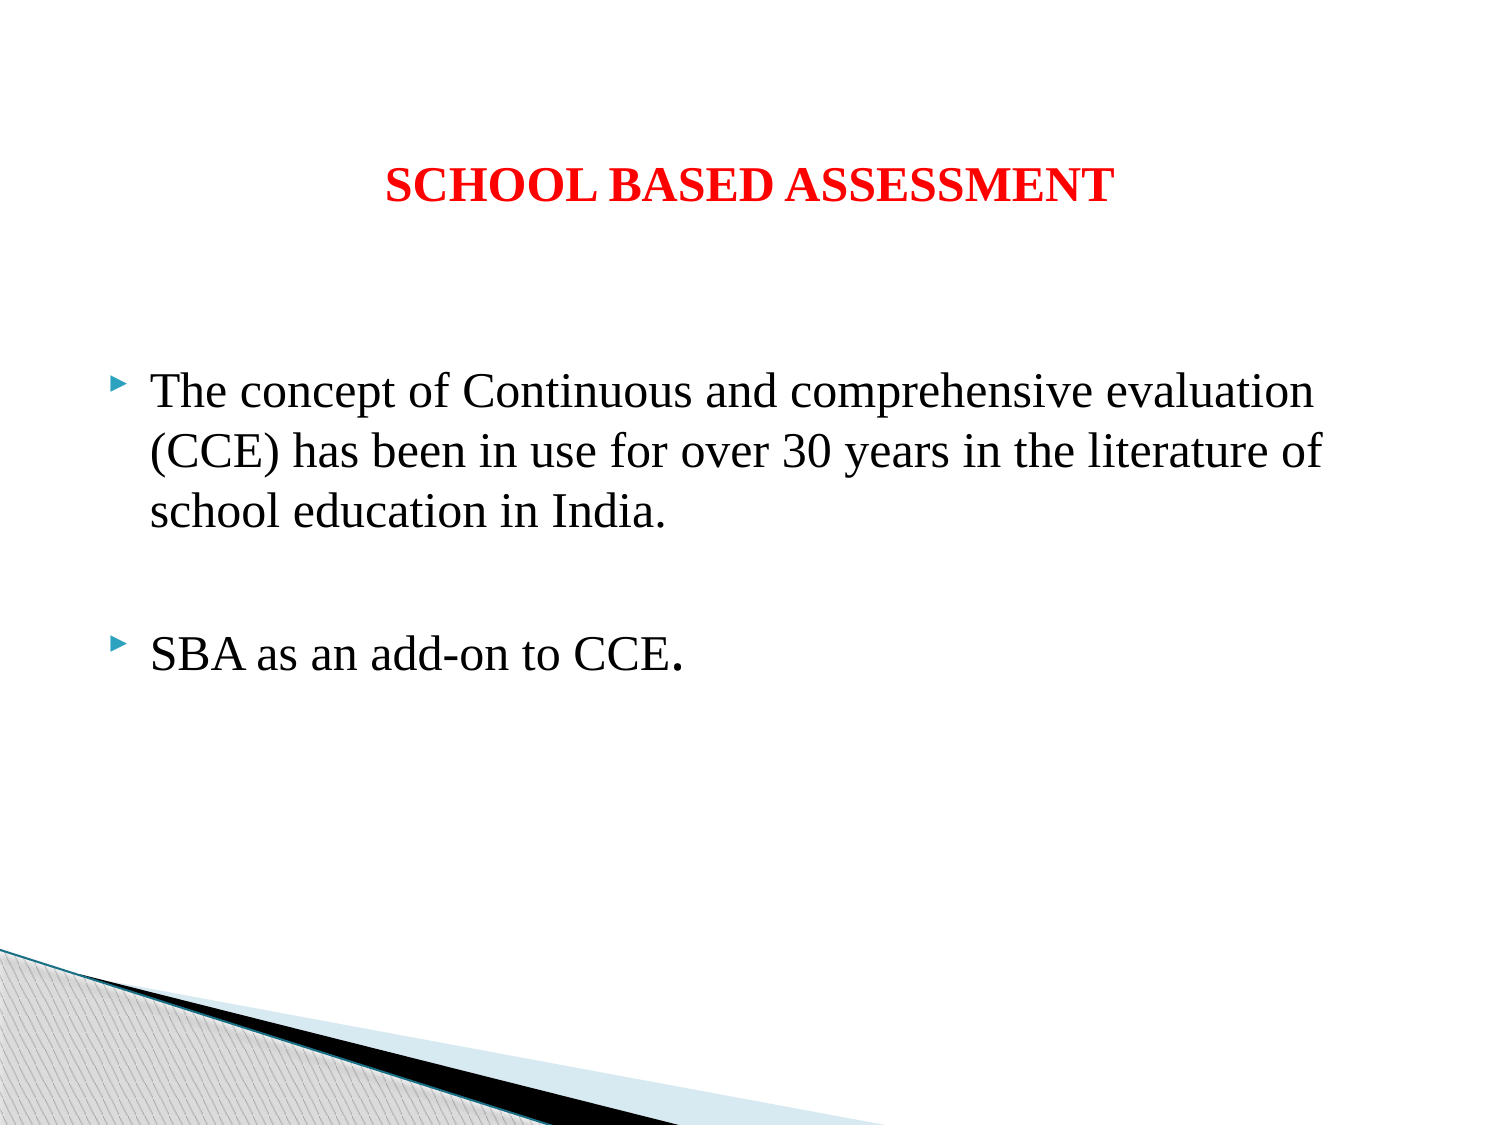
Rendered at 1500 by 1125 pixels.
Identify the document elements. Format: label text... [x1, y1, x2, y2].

list The concept of Continuous and comprehensive evaluation (CCE) has been in use for over 30 years in the literature of school education in India. SBA as an add-on to CCE. [75, 350, 1425, 986]
title SCHOOL BASED ASSESSMENT [75, 87, 1425, 275]
